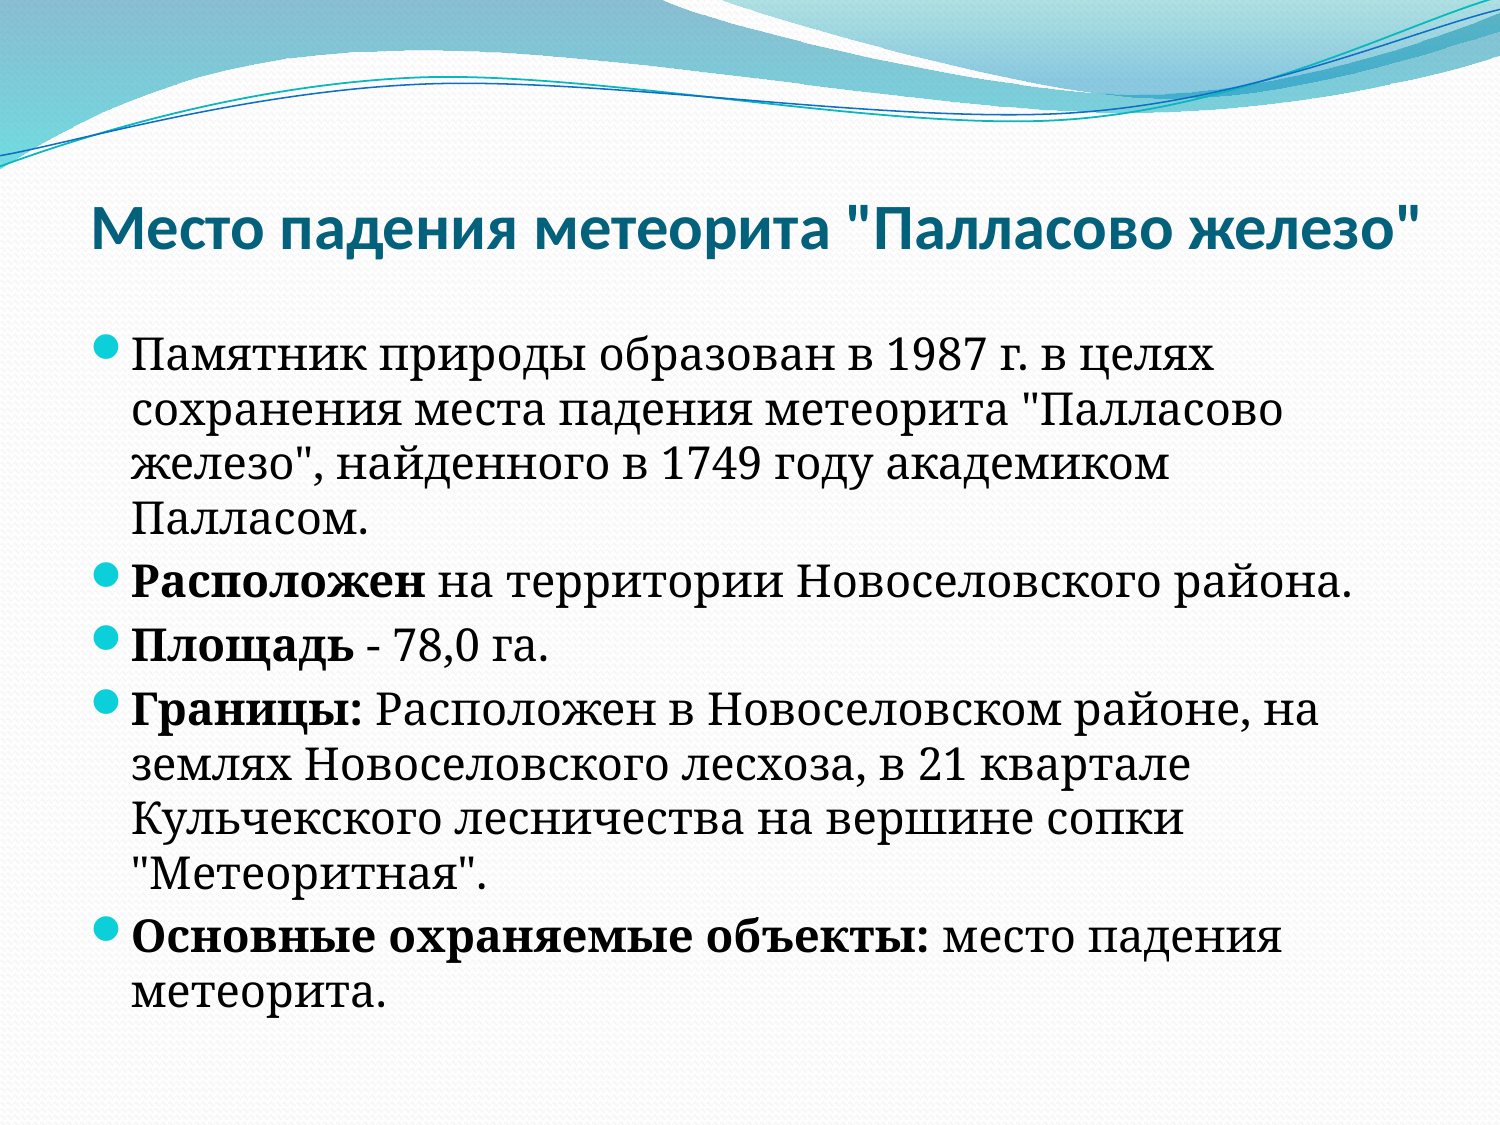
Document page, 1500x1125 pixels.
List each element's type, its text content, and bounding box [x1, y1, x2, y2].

title Место падения метеорита "Палласово железо" [82, 152, 1432, 340]
list Памятник природы образован в 1987 г. в целях сохранения места падения метеорита "Палласово железо", найденного в 1749 году академиком Палласом. Расположен на территории Новоселовского района. Площадь - 78,0 га. Границы: Расположен в Новоселовском районе, на землях Новоселовского лесхоза, в 21 квартале Кульчекского лесничества на вершине сопки "Метеоритная". Основные охраняемые объекты: место падения метеорита. [75, 317, 1425, 1038]
